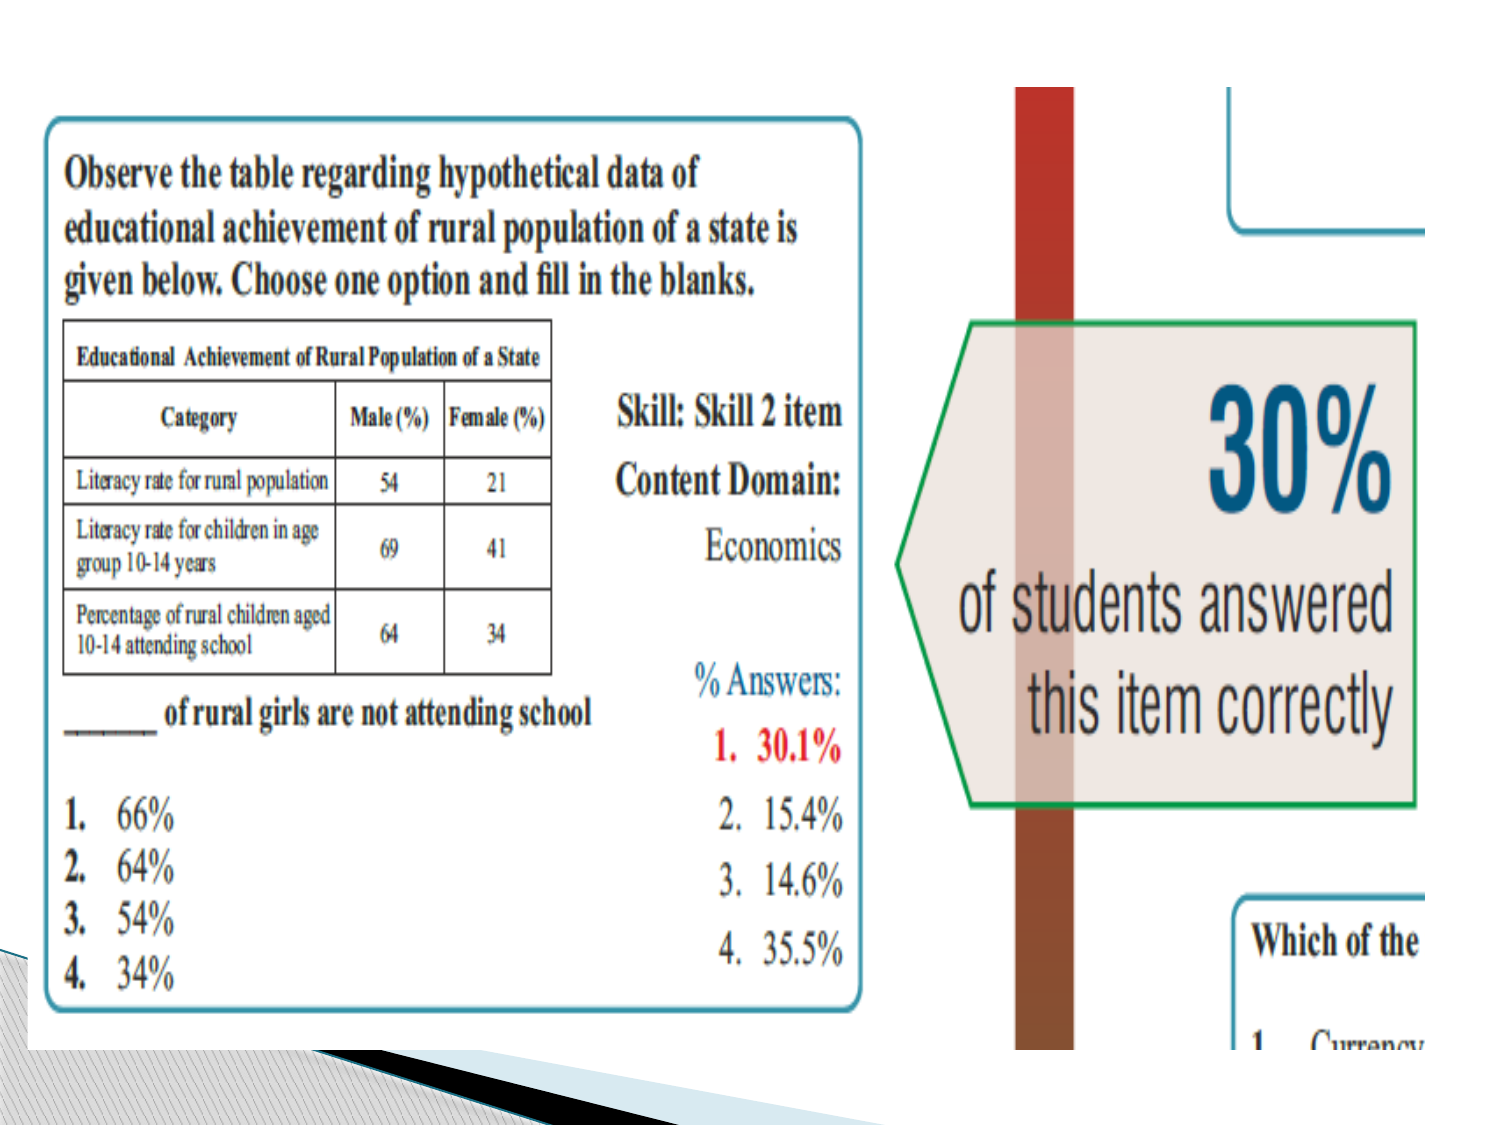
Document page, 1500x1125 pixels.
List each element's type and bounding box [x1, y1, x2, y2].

picture [27, 87, 1426, 1051]
